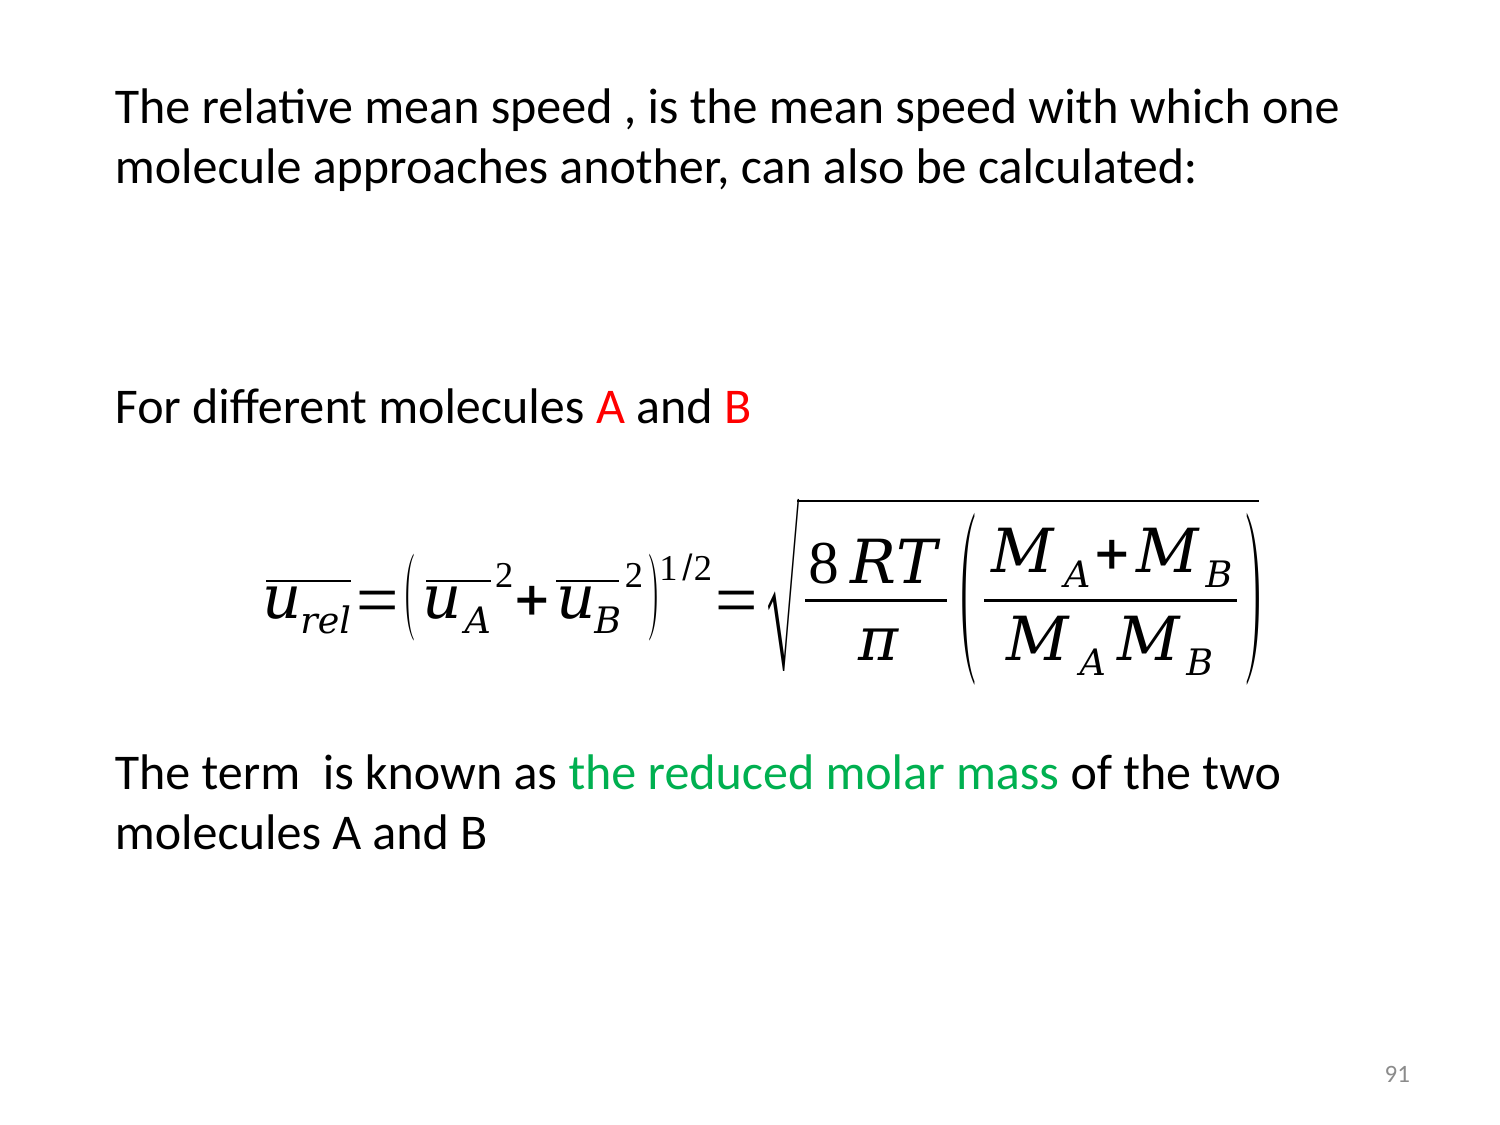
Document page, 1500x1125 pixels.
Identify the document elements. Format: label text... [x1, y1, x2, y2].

slide_number 91 [1074, 1042, 1425, 1103]
